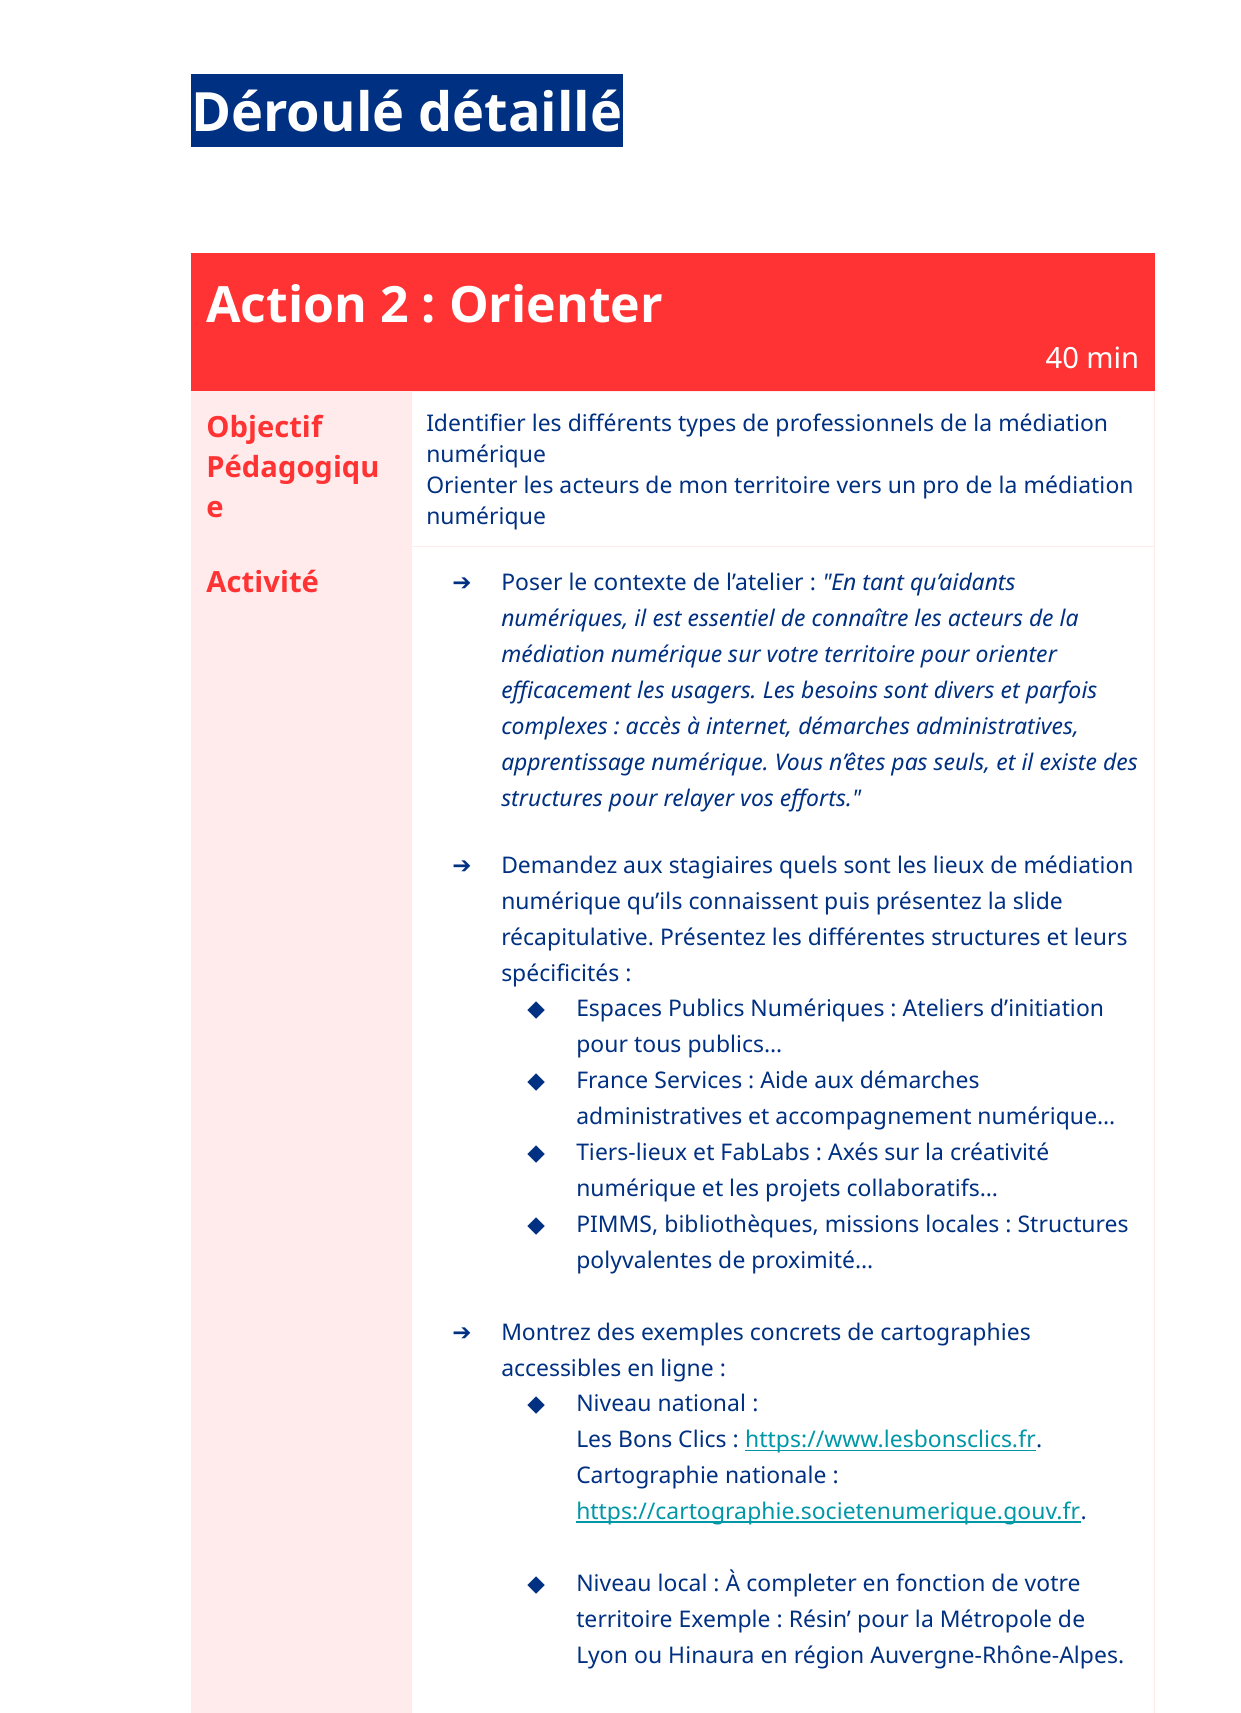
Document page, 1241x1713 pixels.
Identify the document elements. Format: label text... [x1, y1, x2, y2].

table_cell Activité [192, 547, 411, 1713]
table_cell Identifier les différents types de professionnels de la médiation numérique Orienter les acteurs de mon territoire vers un pro de la médiation numérique [412, 392, 1154, 546]
table_cell Objectif Pédagogique [192, 392, 411, 546]
text_box Déroulé détaillé [185, 71, 1241, 148]
table_cell Poser le contexte de l’atelier : "En tant qu’aidants numériques, il est essentiel de connaître les acteurs de la médiation numérique sur votre territoire pour orienter efficacement les usagers. Les besoins sont divers et parfois complexes : accès à internet, démarches administratives, apprentissage numérique. Vous n’êtes pas seuls, et il existe des structures pour relayer vos efforts." Demandez aux stagiaires quels sont les lieux de médiation numérique qu’ils connaissent puis présentez la slide récapitulative. Présentez les différentes structures et leurs spécificités : Espaces Publics Numériques : Ateliers d’initiation pour tous publics… France Services : Aide aux démarches administratives et accompagnement numérique… Tiers-lieux et FabLabs : Axés sur la créativité numérique et les projets collaboratifs… PIMMS, bibliothèques, missions locales : Structures polyvalentes de proximité… Montrez des exemples concrets de cartographies accessibles en ligne : Niveau national : Les Bons Clics : https://www.lesbonsclics.fr. Cartographie nationale : https://cartographie.societenumerique.gouv.fr. Niveau local : À completer en fonction de votre territoire Exemple : Résin’ pour la Métropole de Lyon ou Hinaura en région Auvergne-Rhône-Alpes. Lancez l’atelier d’orientation. Chaque binôme choisit un cas à traiter. Ils doivent utiliser l’outil de cartographie pour identifiez la structure de médiation numérique la plus adaptée. [412, 547, 1154, 1713]
table_header Action 2 : Orienter 40 min [192, 254, 1154, 391]
